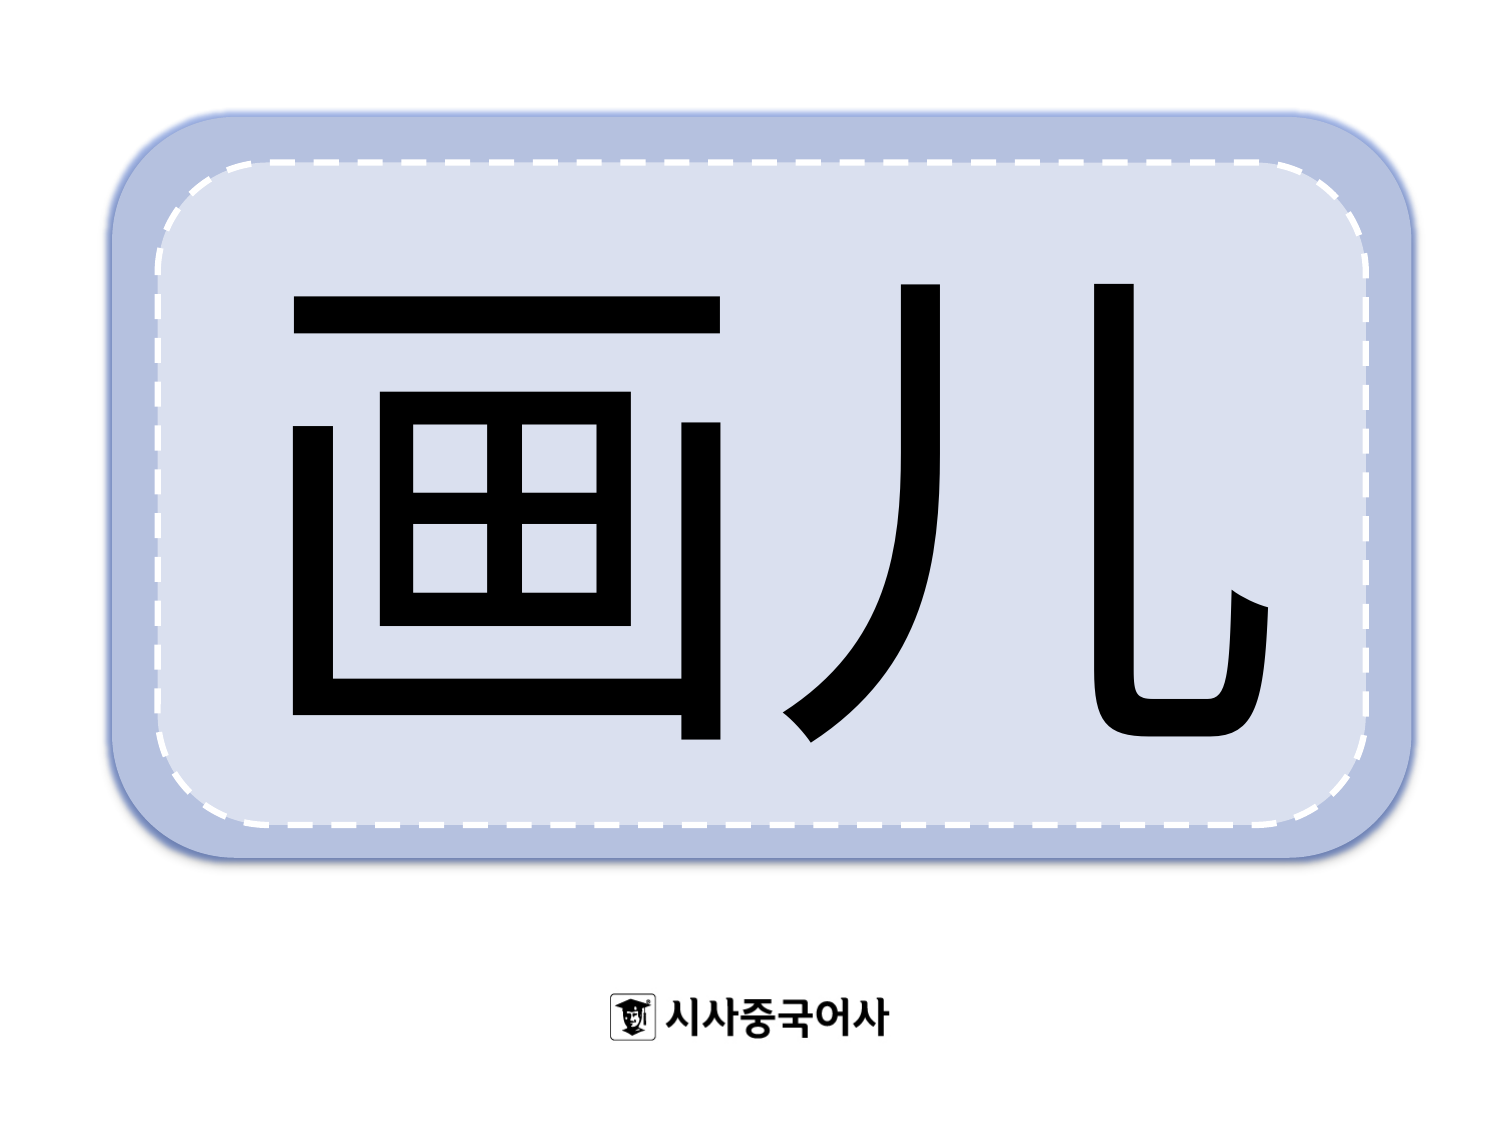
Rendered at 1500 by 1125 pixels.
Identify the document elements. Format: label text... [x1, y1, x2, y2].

picture [602, 987, 898, 1047]
text_box 画儿 [162, 160, 1371, 824]
